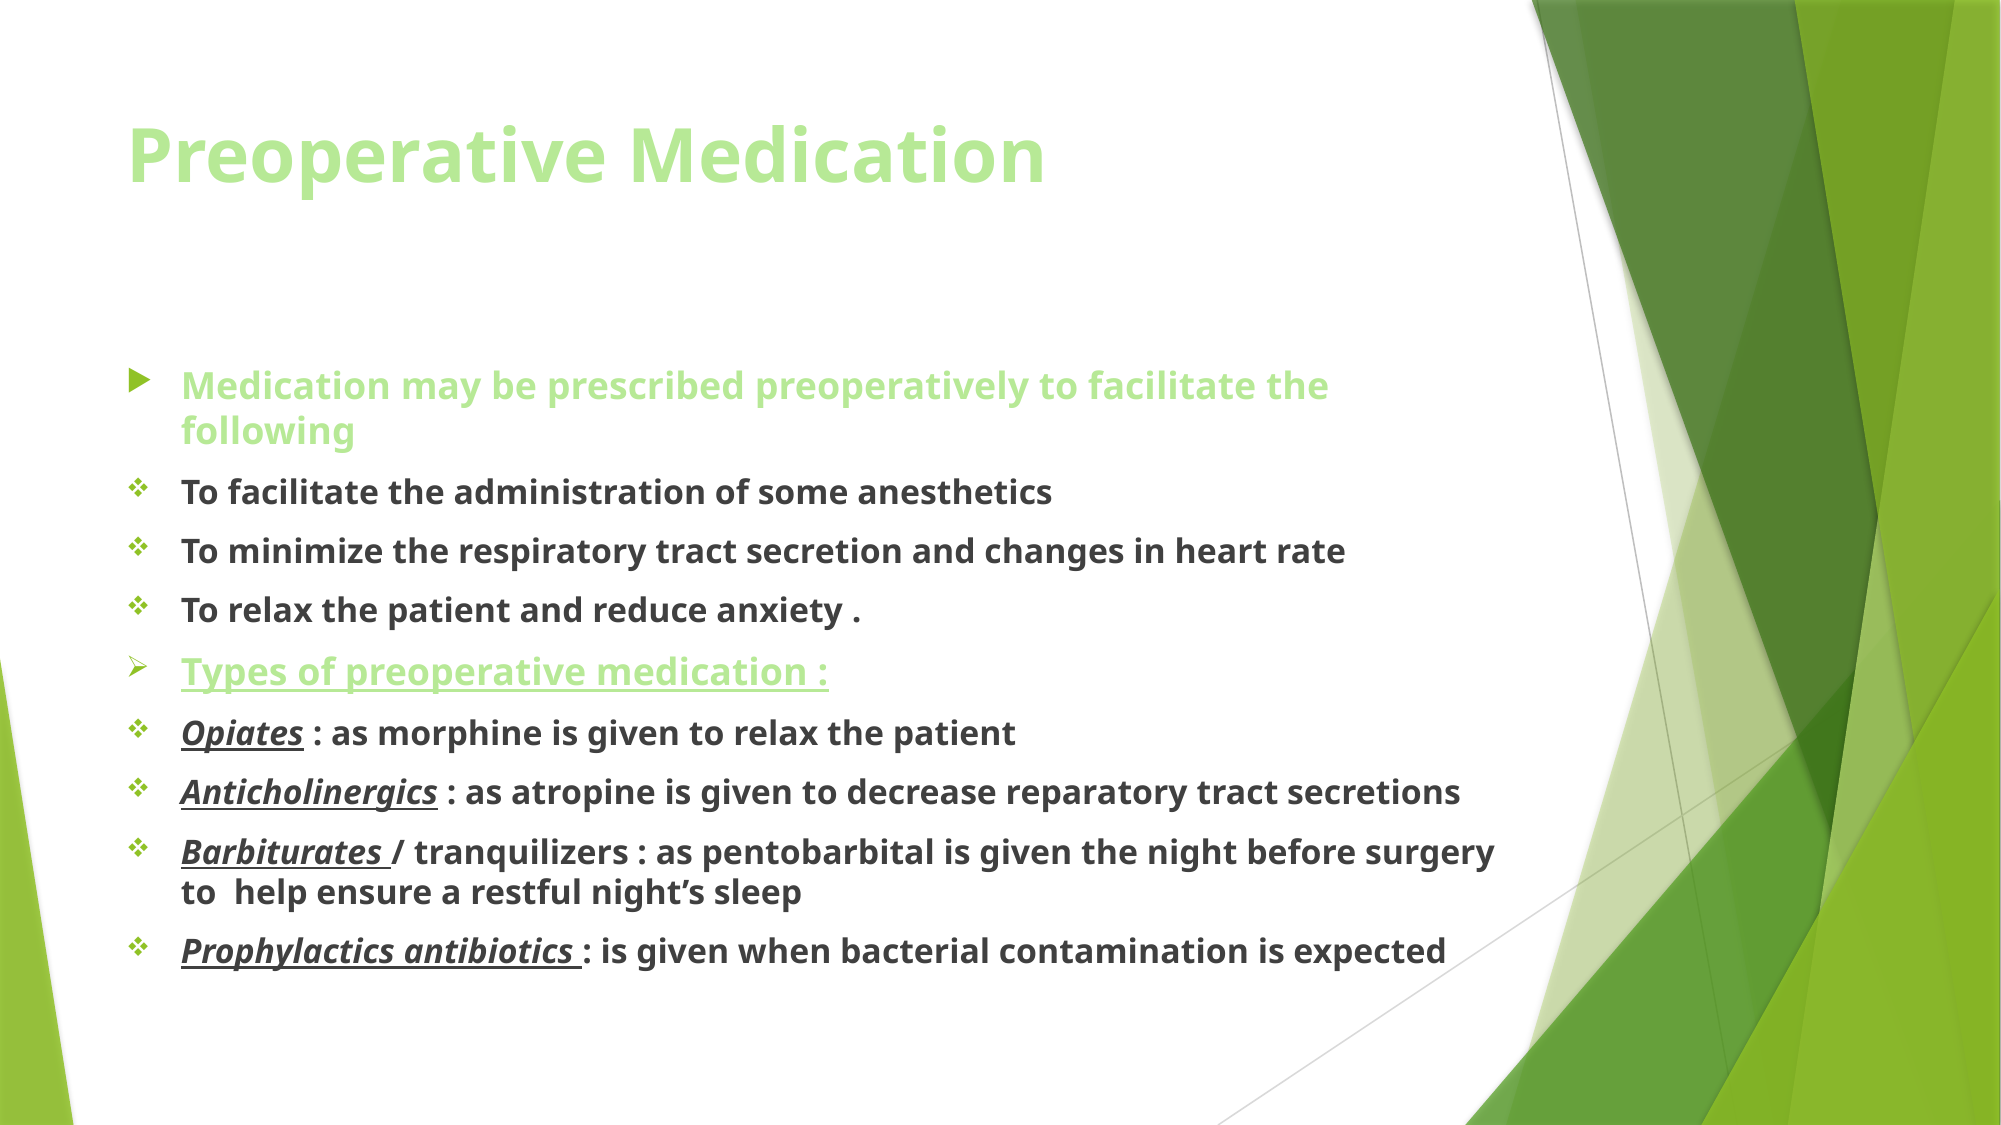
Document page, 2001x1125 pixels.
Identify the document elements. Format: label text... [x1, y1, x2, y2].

title Preoperative Medication [111, 99, 1522, 317]
list Medication may be prescribed preoperatively to facilitate the following To facilitate the administration of some anesthetics To minimize the respiratory tract secretion and changes in heart rate To relax the patient and reduce anxiety . Types of preoperative medication : Opiates : as morphine is given to relax the patient Anticholinergics : as atropine is given to decrease reparatory tract secretions Barbiturates / tranquilizers : as pentobarbital is given the night before surgery to help ensure a restful night’s sleep Prophylactics antibiotics : is given when bacterial contamination is expected [111, 354, 1522, 992]
